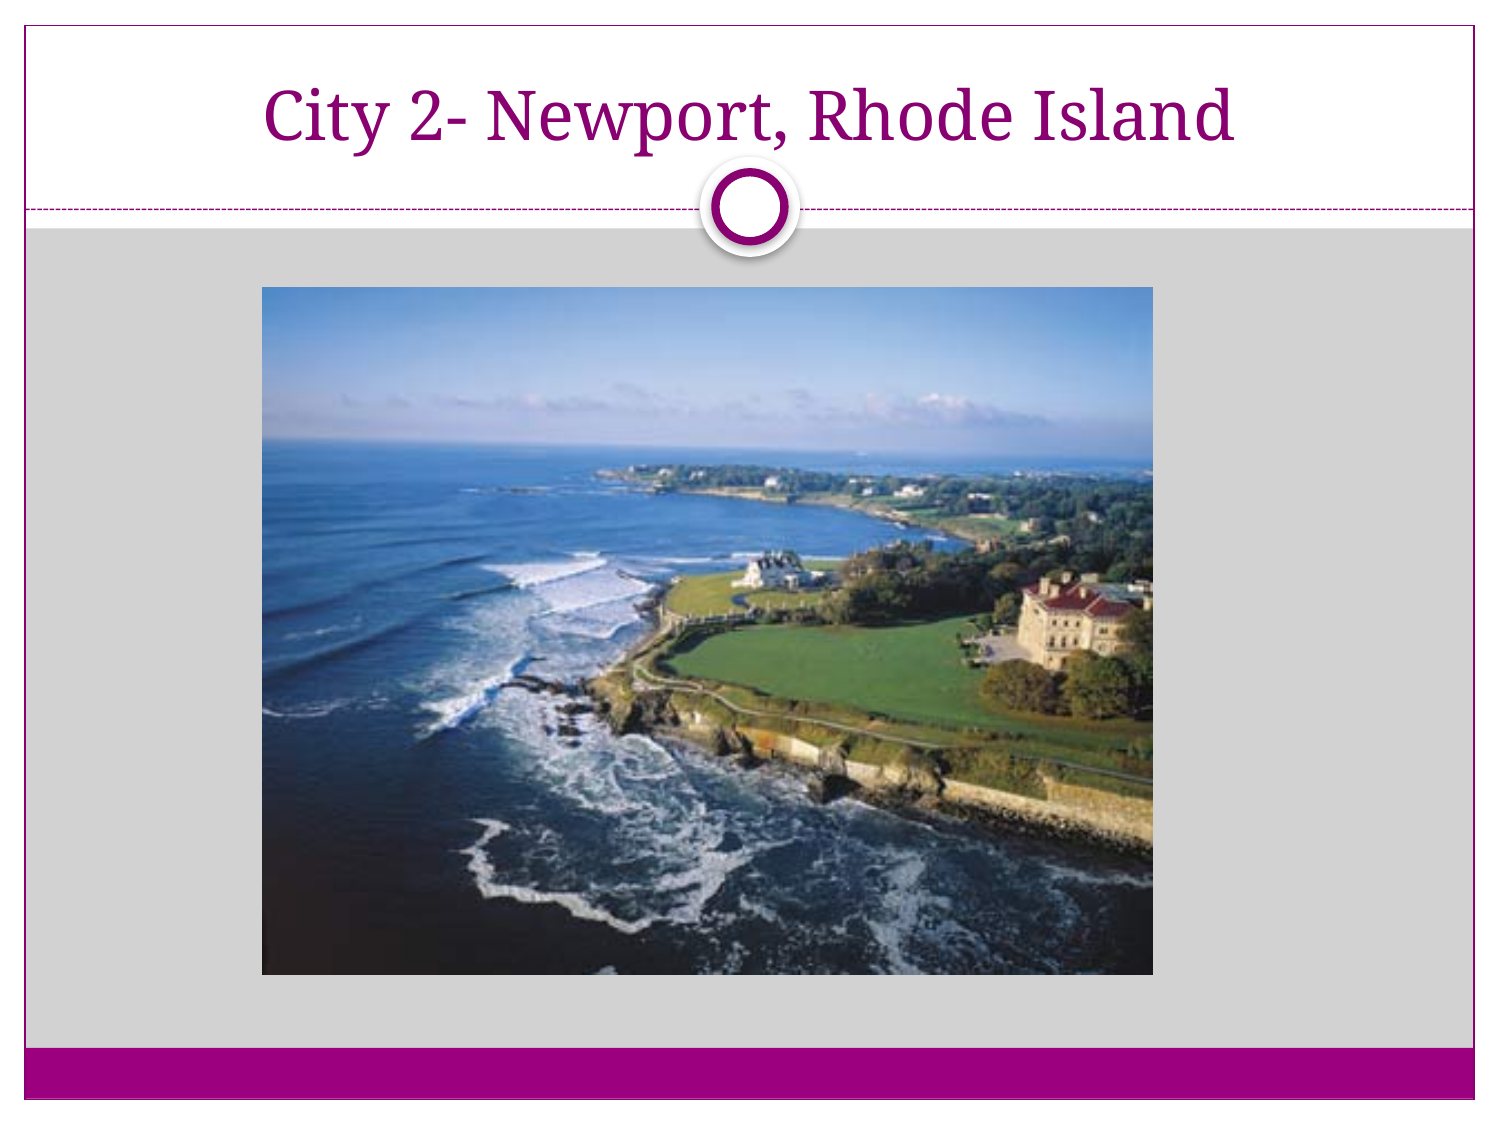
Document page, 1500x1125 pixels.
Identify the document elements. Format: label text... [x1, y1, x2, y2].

title City 2- Newport, Rhode Island [49, 37, 1450, 162]
picture [262, 287, 1153, 976]
